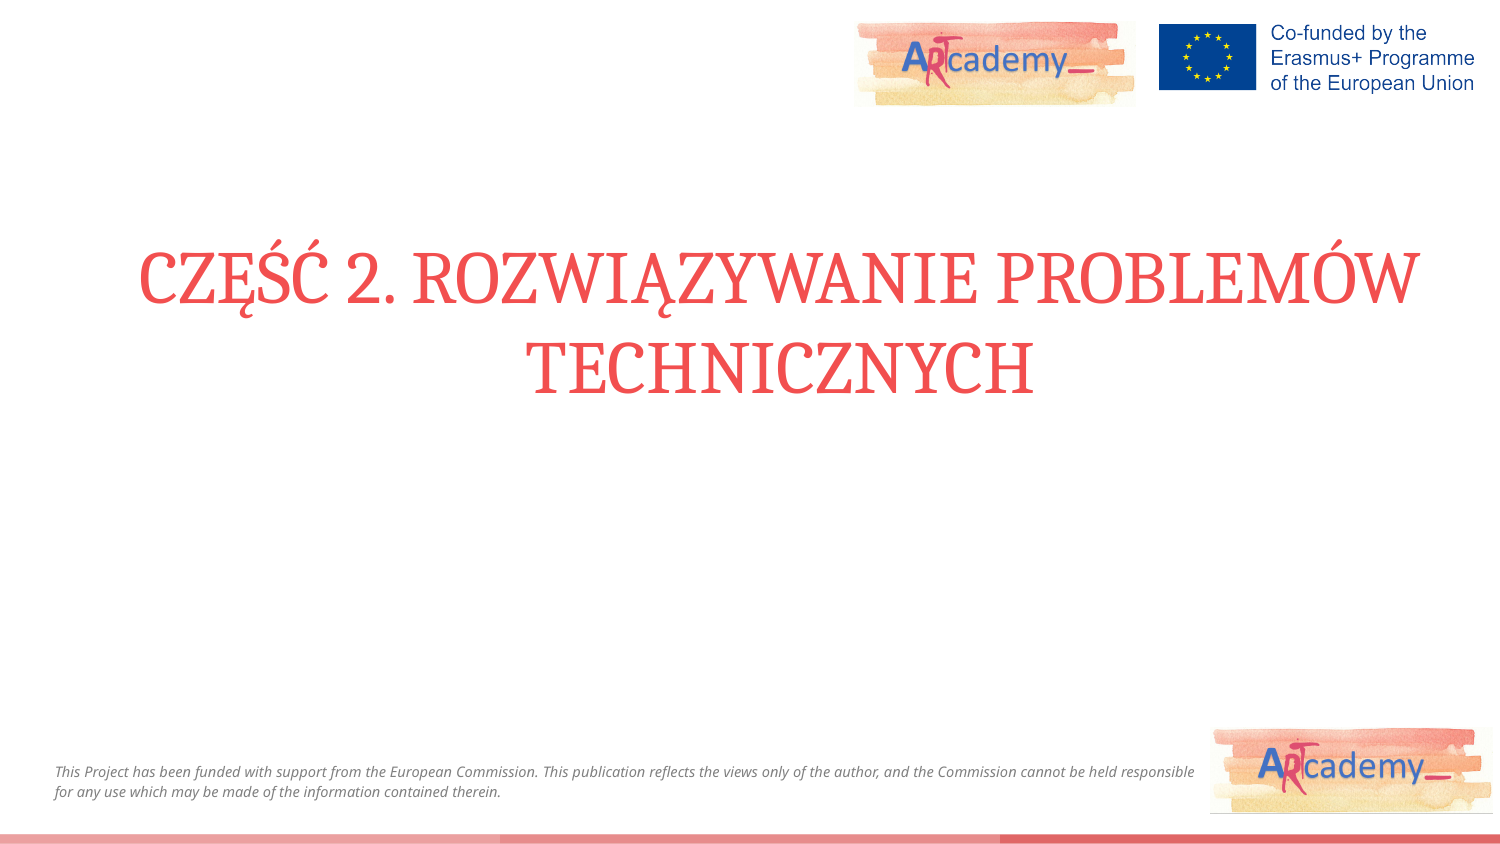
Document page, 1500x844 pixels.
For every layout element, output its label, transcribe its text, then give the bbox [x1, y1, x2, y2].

picture [1158, 24, 1474, 94]
text_box This Project has been funded with support from the European Commission. This publication reflects the views only of the author, and the Commission cannot be held responsible for any use which may be made of the information contained therein. [39, 754, 1205, 799]
title CZĘŚĆ 2. ROZWIĄZYWANIE PROBLEMÓW TECHNICZNYCH [69, 216, 1493, 424]
picture [854, 2, 1137, 138]
picture [1210, 709, 1493, 844]
